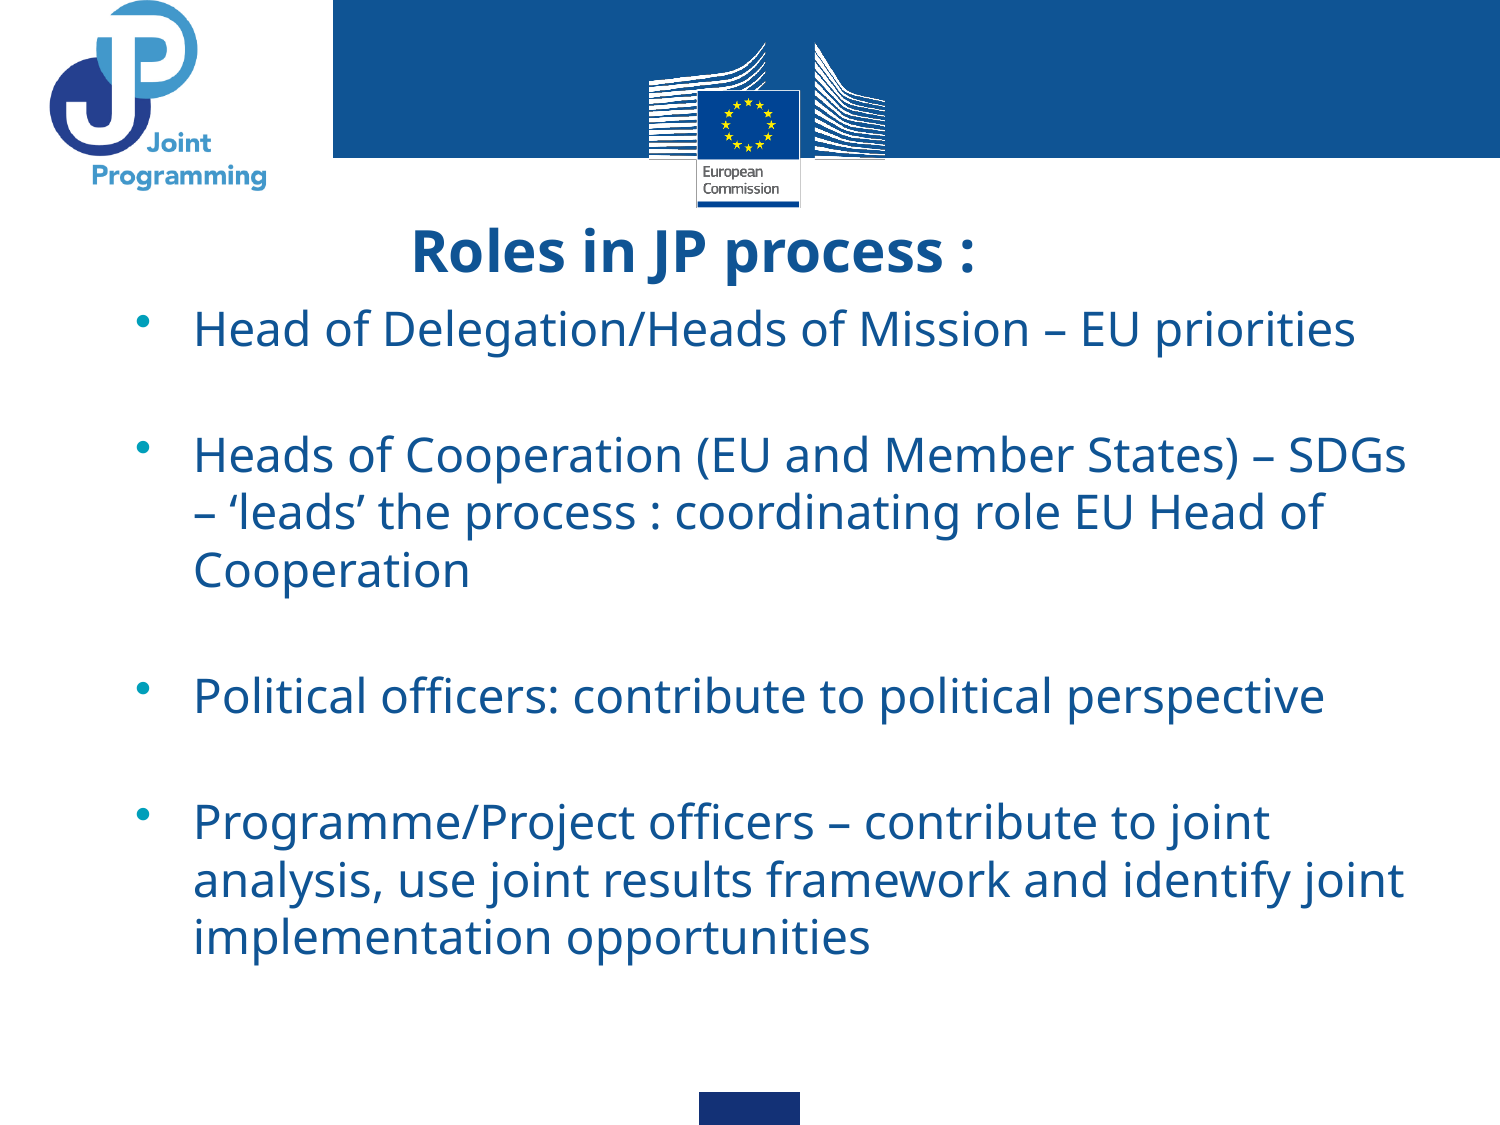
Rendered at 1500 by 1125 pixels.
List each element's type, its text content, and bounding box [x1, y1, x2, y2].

title Roles in JP process : [395, 172, 1105, 290]
list Head of Delegation/Heads of Mission – EU priorities Heads of Cooperation (EU and Member States) – SDGs – ‘leads’ the process : coordinating role EU Head of Cooperation Political officers: contribute to political perspective Programme/Project officers – contribute to joint analysis, use joint results framework and identify joint implementation opportunities [75, 290, 1425, 1106]
picture [0, 0, 333, 195]
picture [649, 42, 885, 172]
